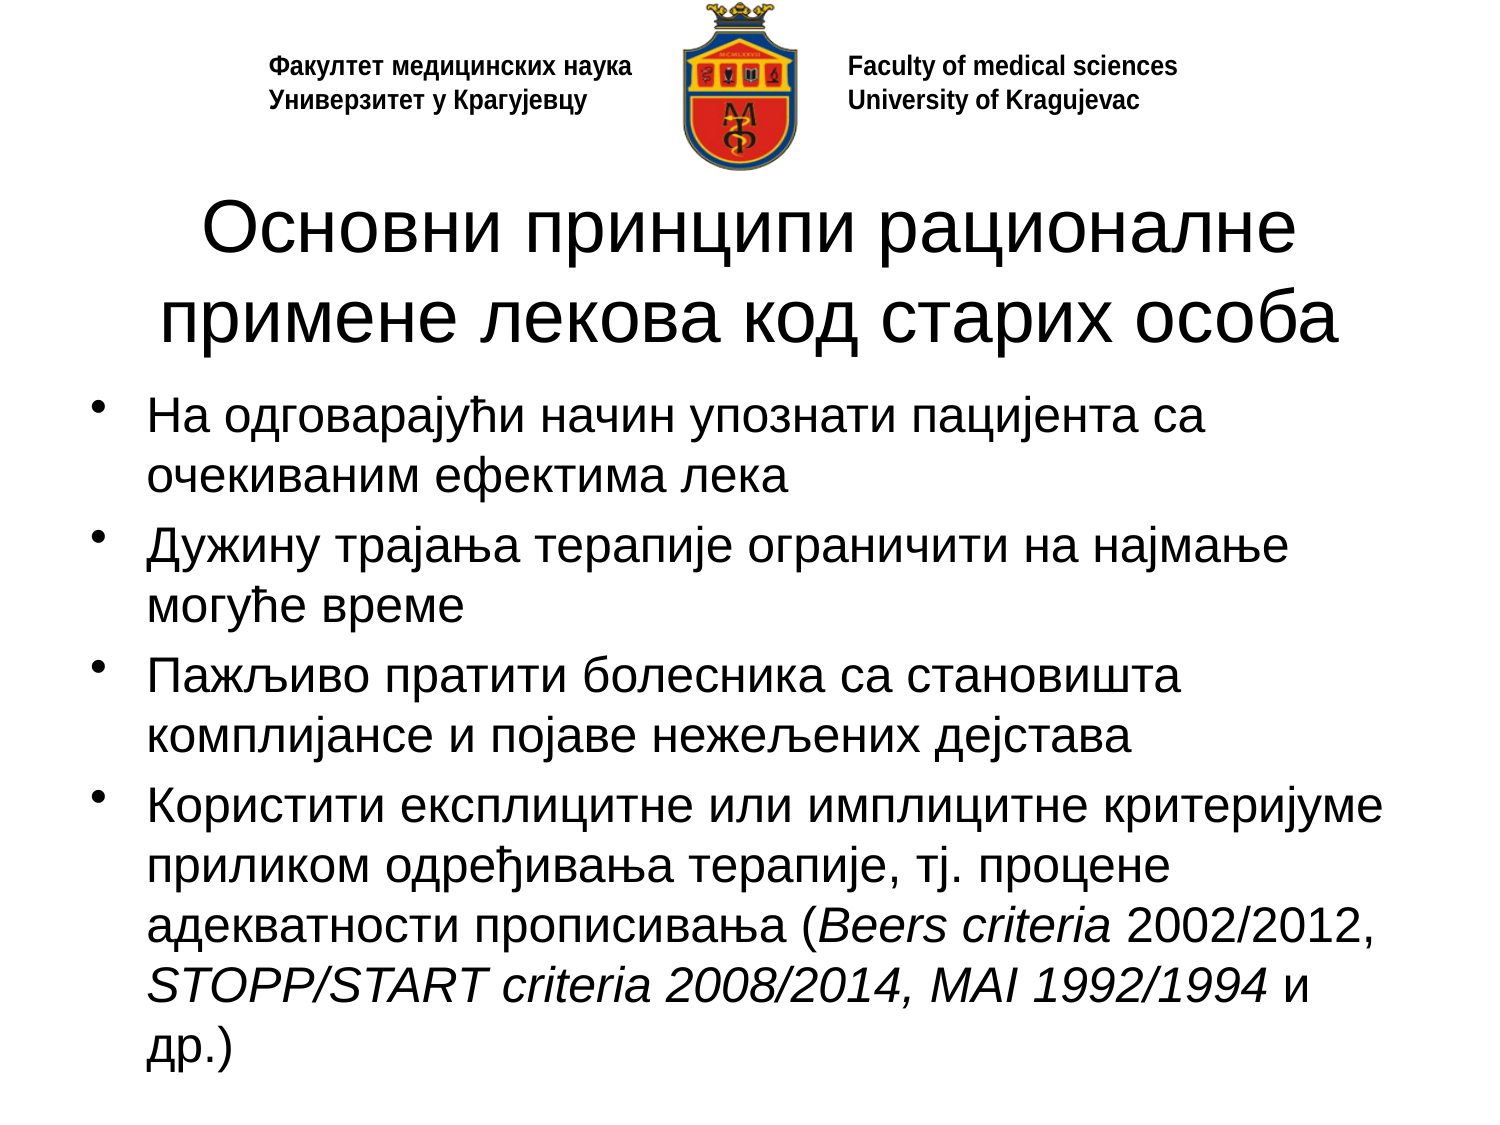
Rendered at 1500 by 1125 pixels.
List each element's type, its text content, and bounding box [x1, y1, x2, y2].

list На одговарајући начин упознати пацијента са очекиваним ефектима лека Дужину трајања терапије ограничити на најмање могуће време Пажљиво пратити болесника са становишта комплијансе и појаве нежељених дејстава Користити експлицитне или имплицитне критеријуме приликом одређивања терапије, тј. процене адекватности прописивања (Beers criteria 2002/2012, STOPP/START criteria 2008/2014, MAI 1992/1994 и др.) [74, 374, 1426, 1118]
title Основни принципи рационалне примене лекова код старих особа [74, 173, 1426, 362]
